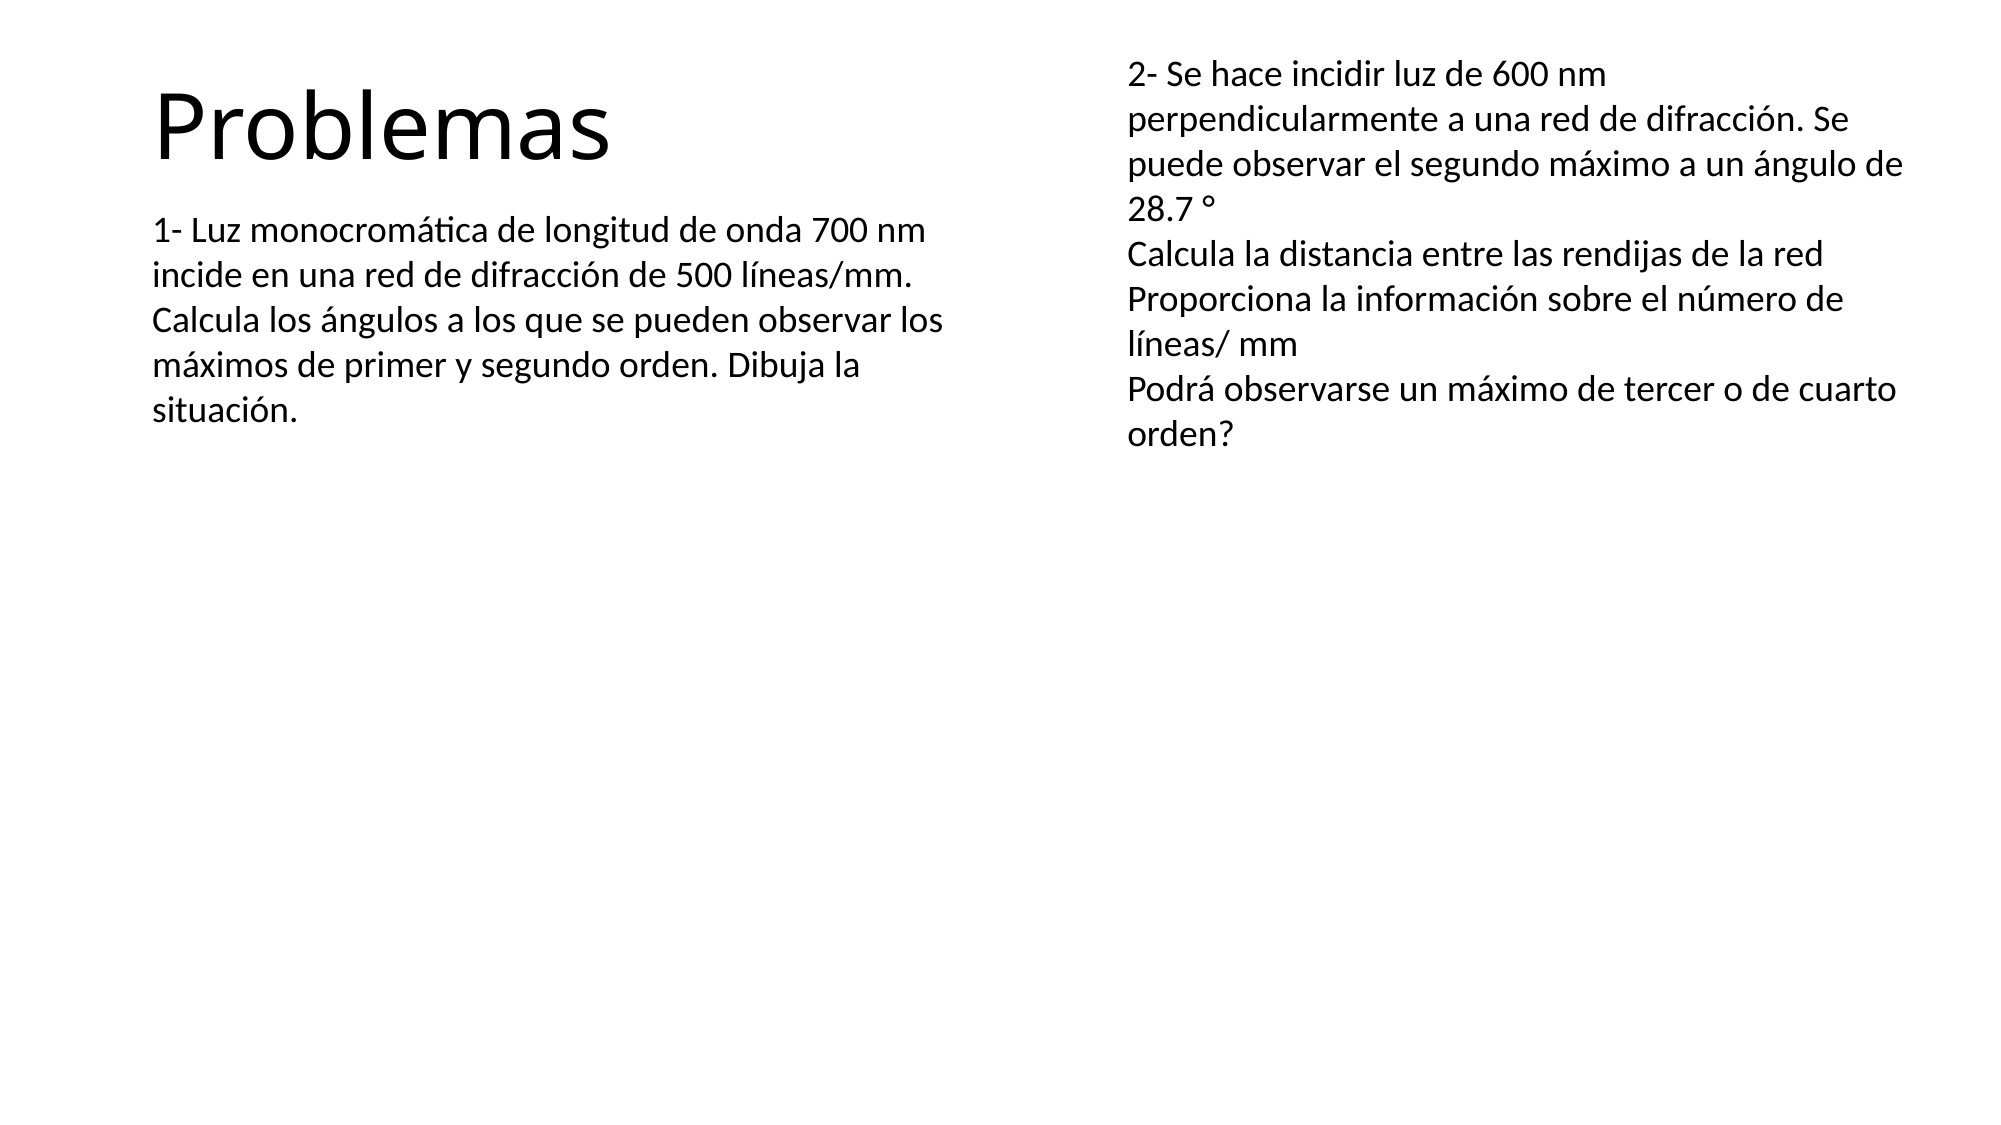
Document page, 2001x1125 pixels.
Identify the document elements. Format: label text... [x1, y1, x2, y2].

title Problemas [137, 21, 1863, 239]
text_box 1- Luz monocromática de longitud de onda 700 nm incide en una red de difracción de 500 líneas/mm. Calcula los ángulos a los que se pueden observar los máximos de primer y segundo orden. Dibuja la situación. [137, 197, 997, 438]
text_box 2- Se hace incidir luz de 600 nm perpendicularmente a una red de difracción. Se puede observar el segundo máximo a un ángulo de 28.7 ° Calcula la distancia entre las rendijas de la red Proporciona la información sobre el número de líneas/ mm Podrá observarse un máximo de tercer o de cuarto orden? [1112, 41, 1943, 462]
